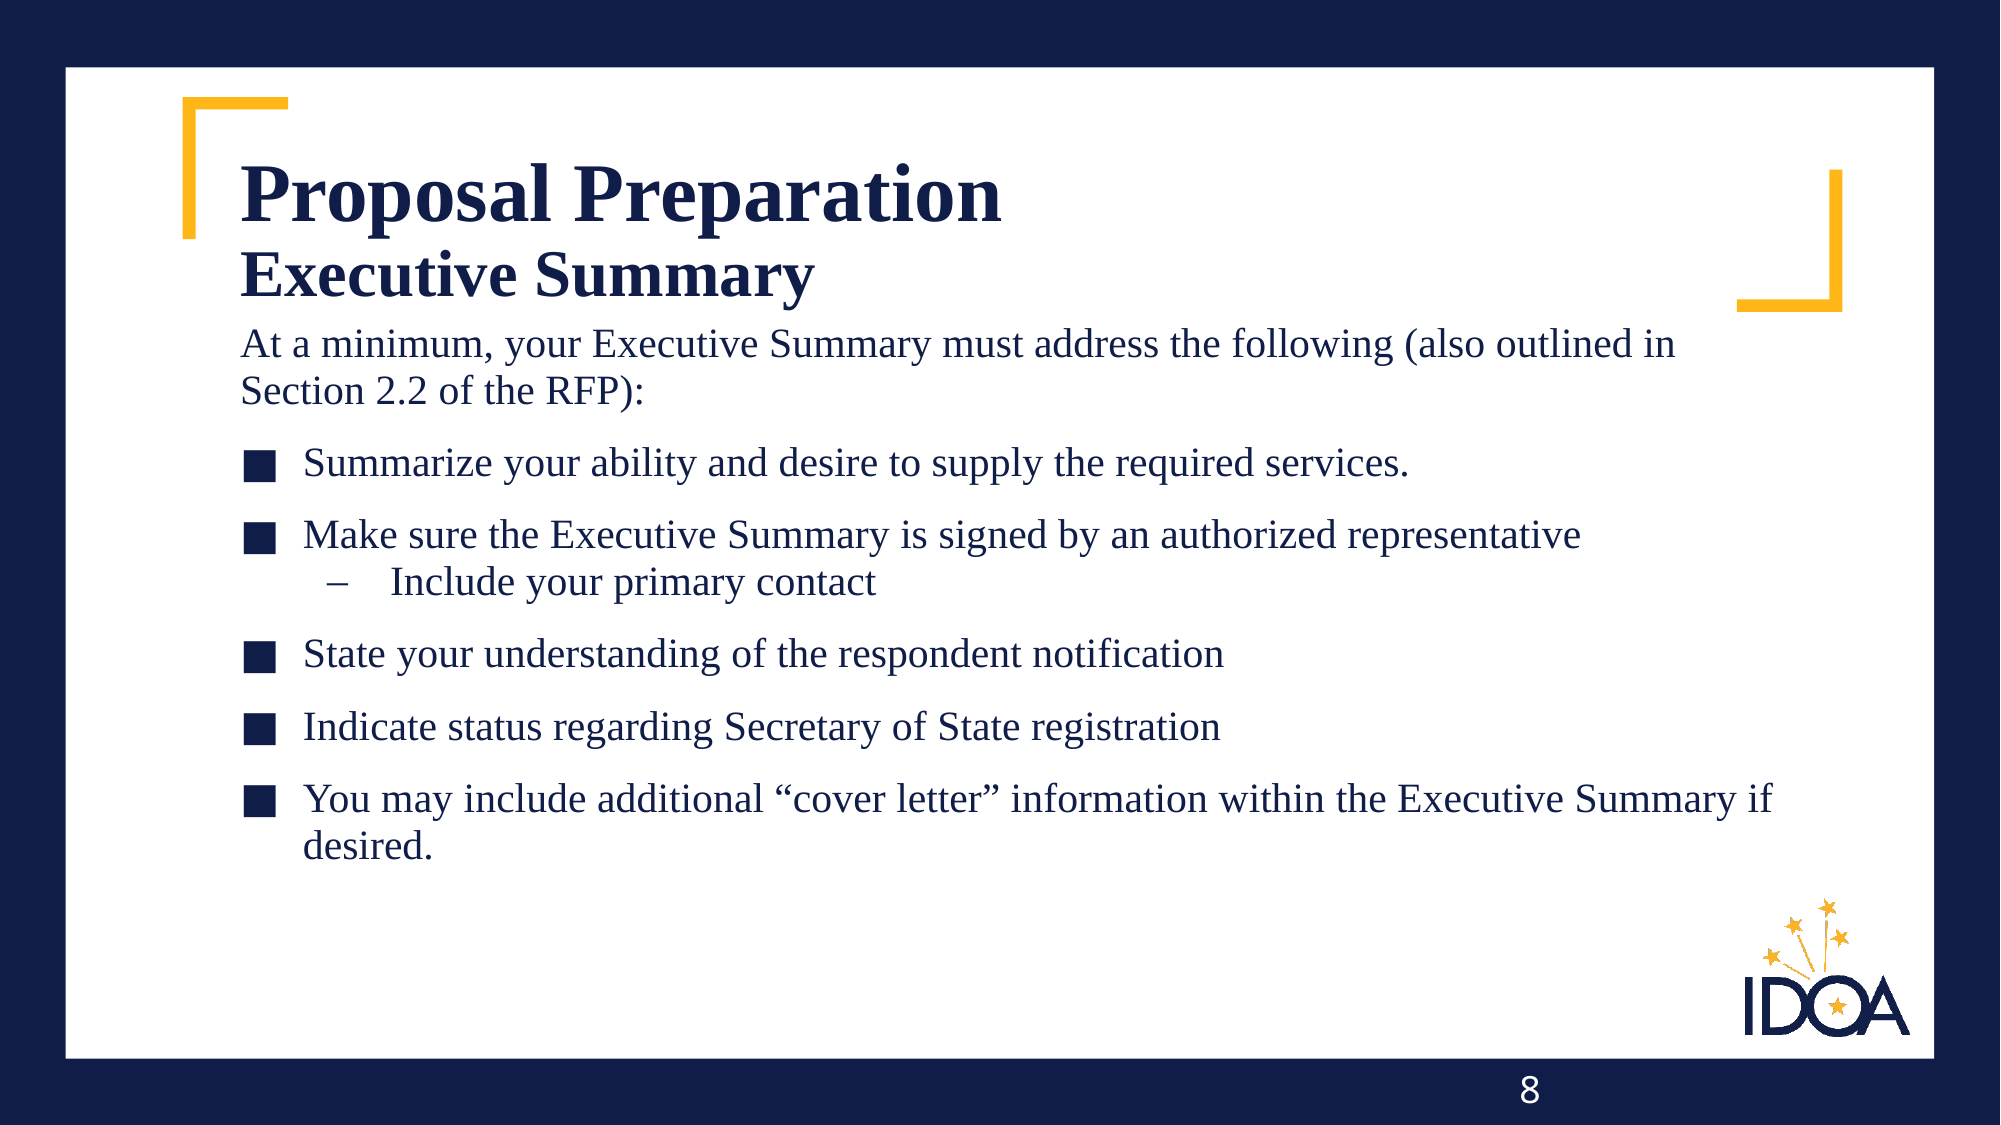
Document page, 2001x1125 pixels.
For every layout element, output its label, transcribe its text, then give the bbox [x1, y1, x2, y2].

picture [1702, 857, 1959, 1114]
slide_number 8 [1504, 1058, 1767, 1125]
list At a minimum, your Executive Summary must address the following (also outlined in Section 2.2 of the RFP): Summarize your ability and desire to supply the required services. Make sure the Executive Summary is signed by an authorized representative Include your primary contact State your understanding of the respondent notification Indicate status regarding Secretary of State registration You may include additional “cover letter” information within the Executive Summary if desired. [225, 312, 1800, 976]
title Proposal Preparation Executive Summary [225, 142, 1800, 279]
